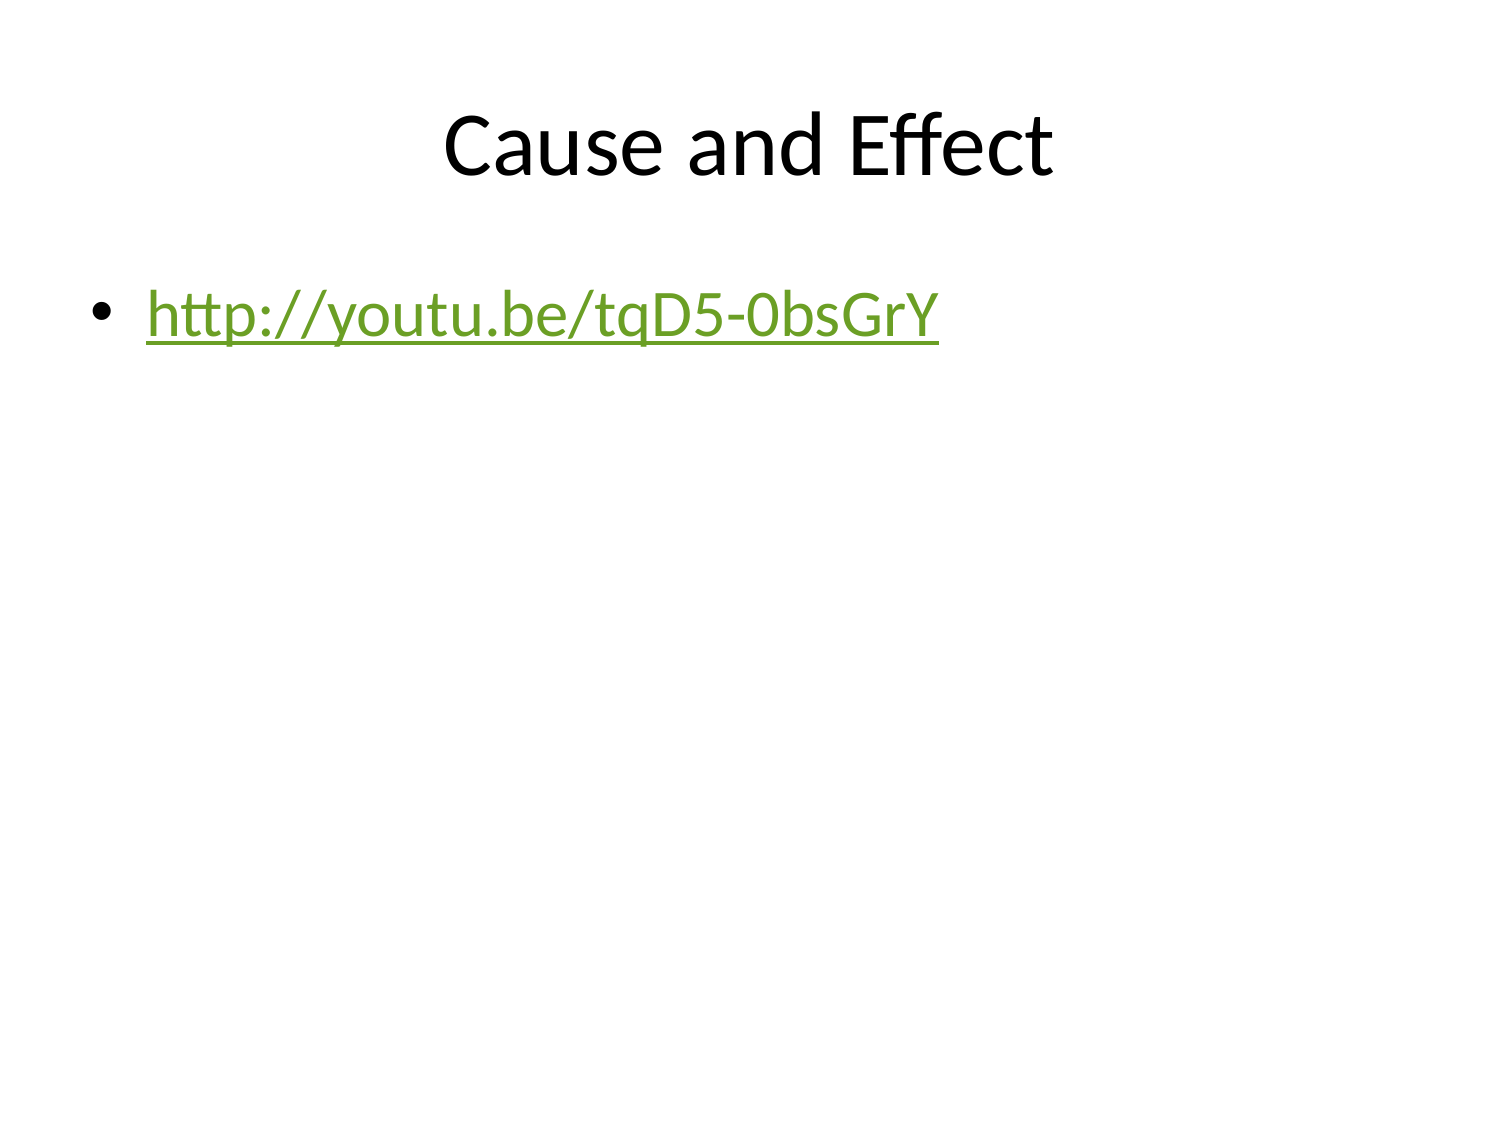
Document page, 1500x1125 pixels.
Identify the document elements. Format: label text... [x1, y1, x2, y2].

title Cause and Effect [75, 45, 1425, 233]
list http://youtu.be/tqD5-0bsGrY [75, 262, 1425, 1005]
